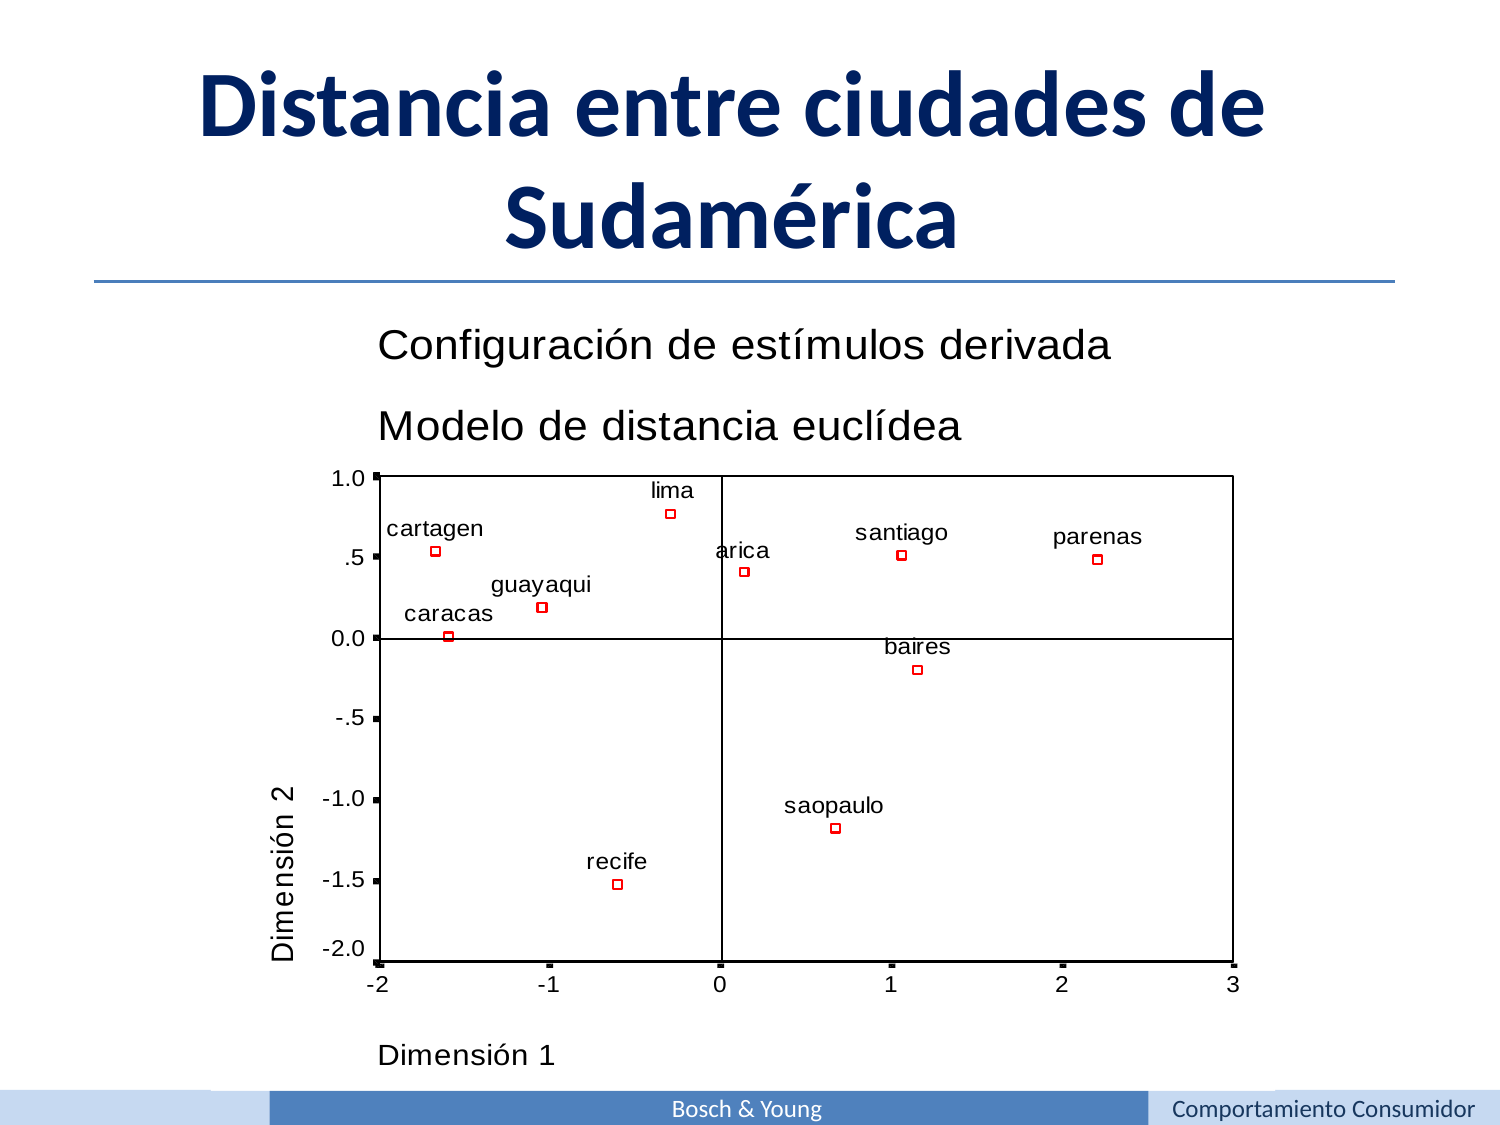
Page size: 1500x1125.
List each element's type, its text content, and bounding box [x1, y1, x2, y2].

text_box Distancia entre ciudades de Sudamérica [46, 35, 1418, 275]
text_box [0, 1088, 272, 1125]
text_box Comportamiento Consumidor [1146, 1088, 1500, 1125]
text_box Bosch & Young [272, 1101, 1146, 1125]
picture [210, 292, 1278, 1093]
